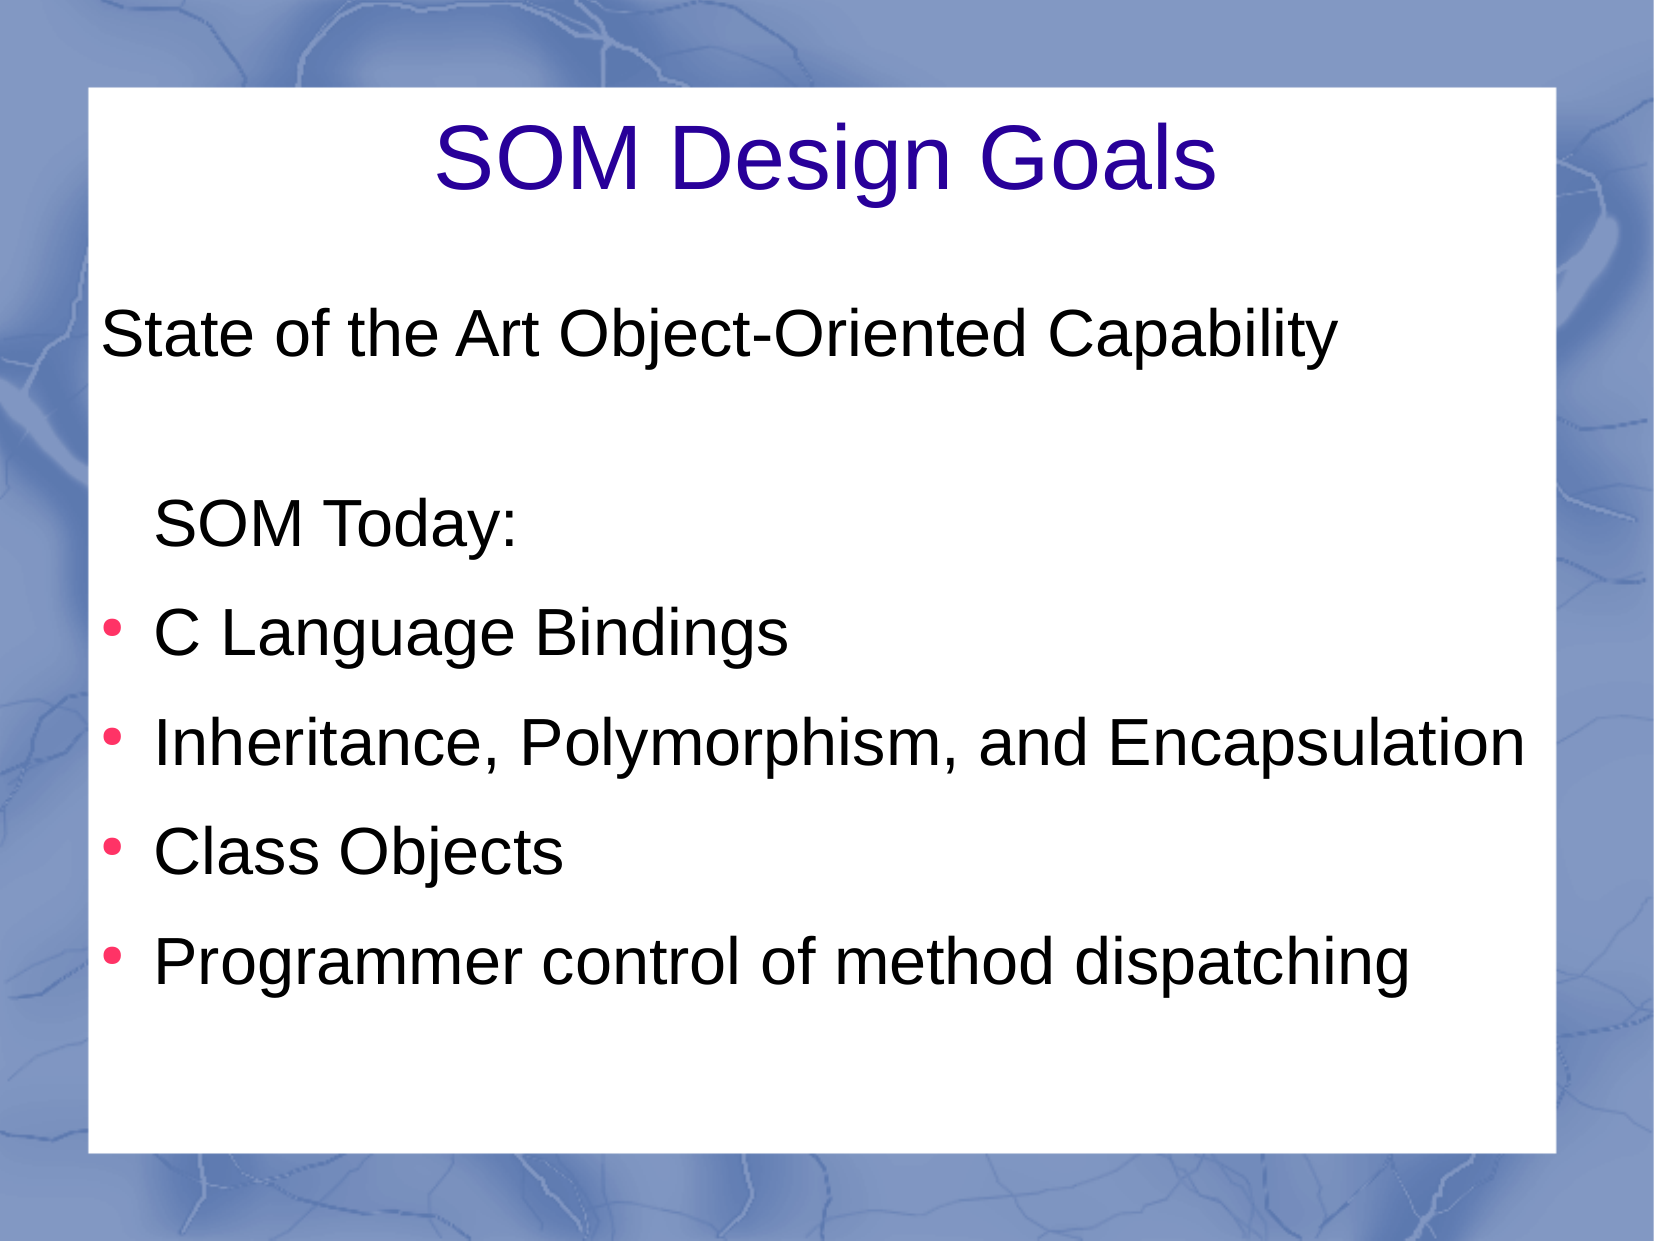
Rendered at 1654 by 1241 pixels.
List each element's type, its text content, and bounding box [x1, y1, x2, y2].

title SOM Design Goals [82, 49, 1571, 257]
list State of the Art Object-Oriented Capability SOM Today: C Language Bindings Inheritance, Polymorphism, and Encapsulation Class Objects Programmer control of method dispatching [82, 290, 1571, 1109]
picture [0, 0, 1654, 1241]
